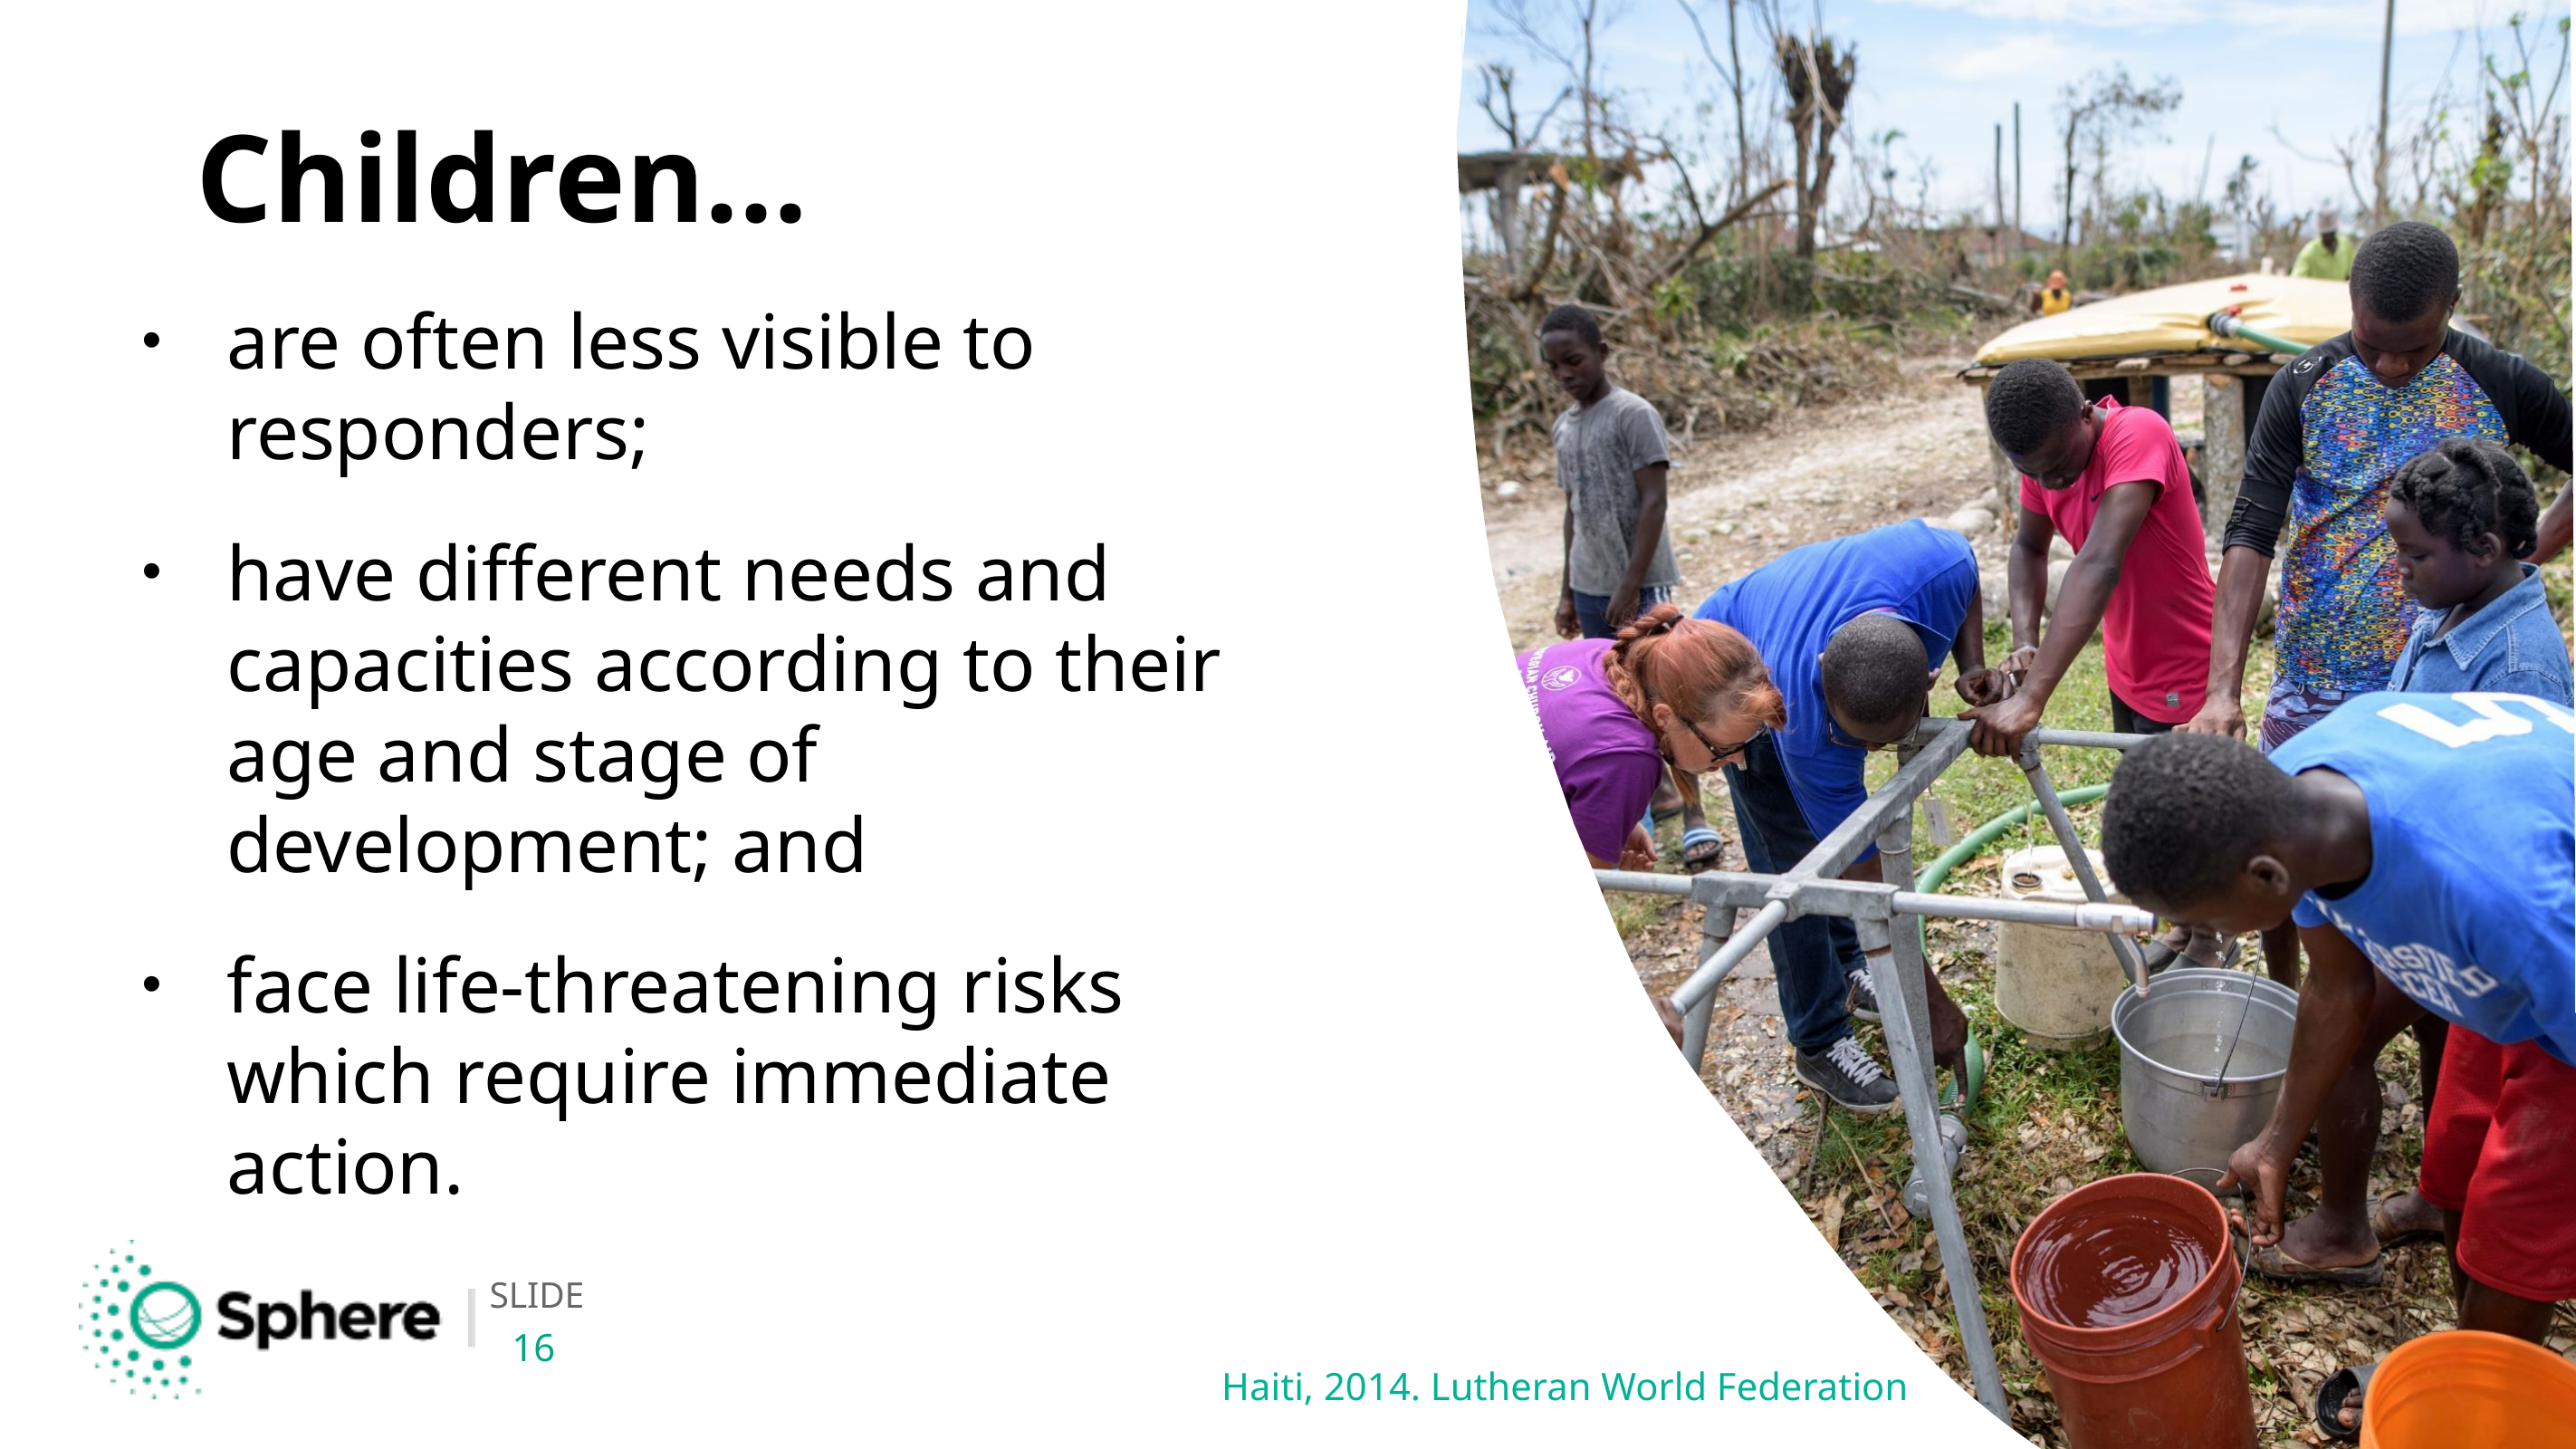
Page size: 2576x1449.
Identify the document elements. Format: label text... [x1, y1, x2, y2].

slide_number 16 [503, 1315, 568, 1378]
text_box Haiti, 2014. Lutheran World Federation [1163, 1355, 1451, 1415]
picture [1456, 0, 2576, 1449]
title Children… [187, 93, 1246, 285]
picture [79, 1240, 443, 1402]
list are often less visible to responders; have different needs and capacities according to their age and stage of development; and face life-threatening risks which require immediate action. [133, 285, 1246, 921]
picture [468, 1289, 479, 1349]
